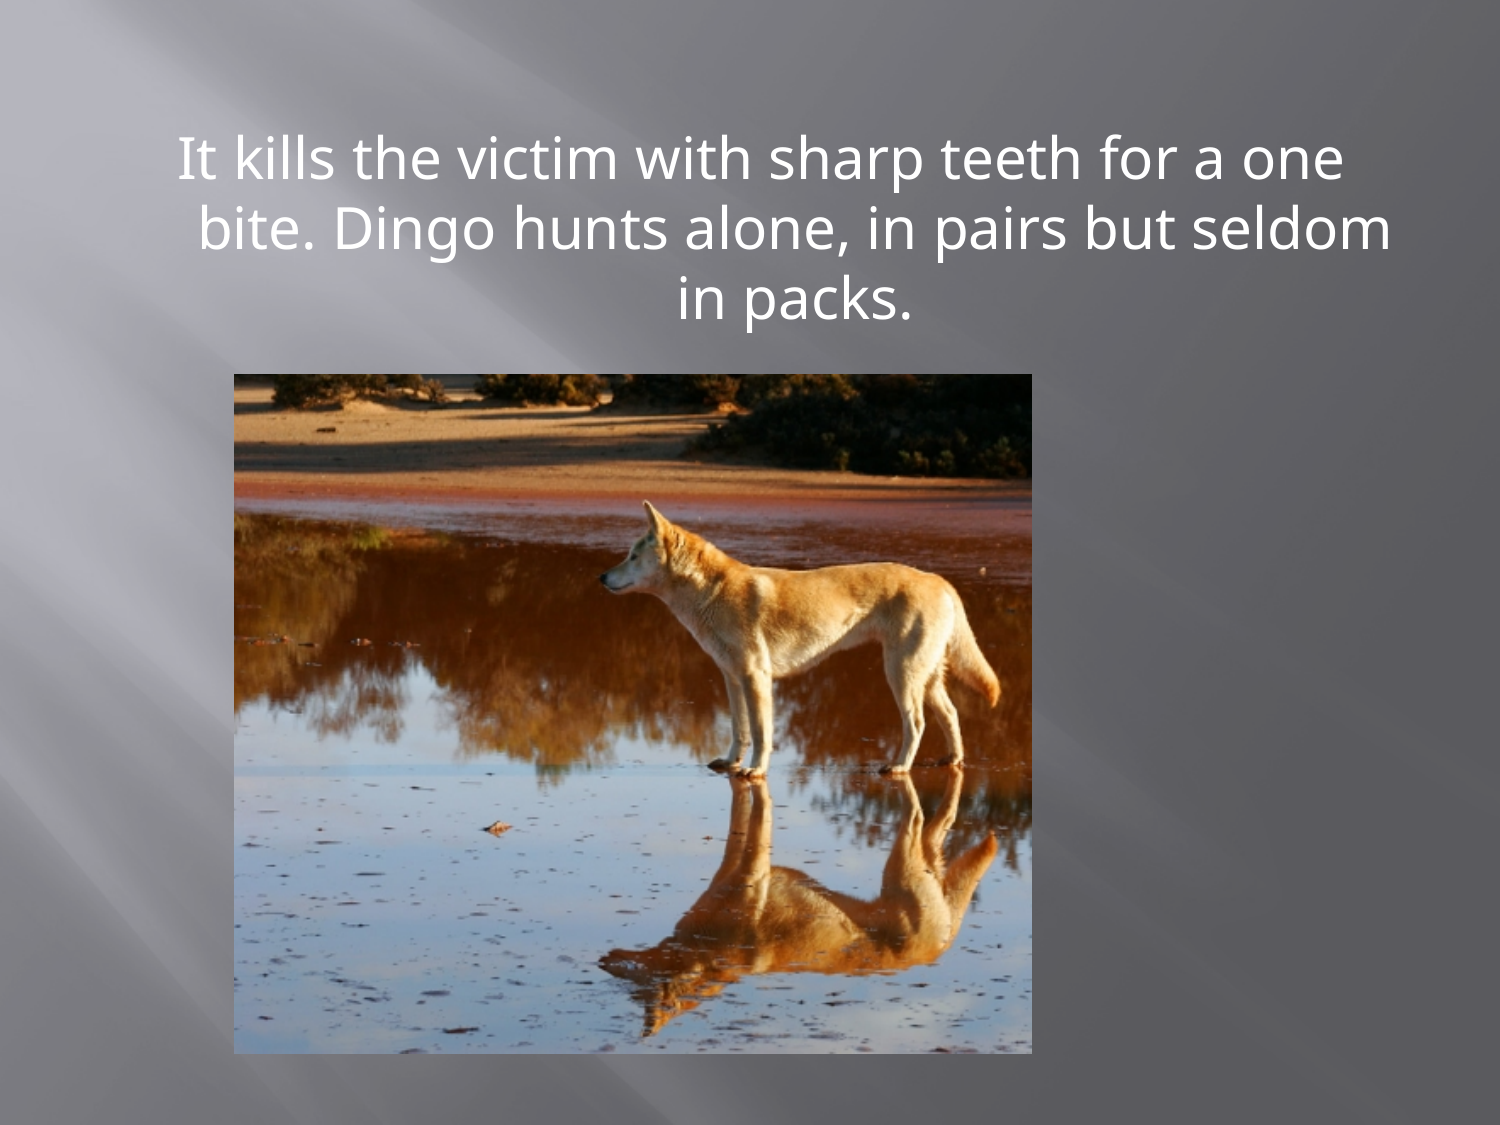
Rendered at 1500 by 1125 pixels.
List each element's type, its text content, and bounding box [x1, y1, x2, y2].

picture [234, 374, 1032, 1054]
list It kills the victim with sharp teeth for a one bite. Dingo hunts alone, in pairs but seldom in packs. [75, 113, 1425, 1035]
